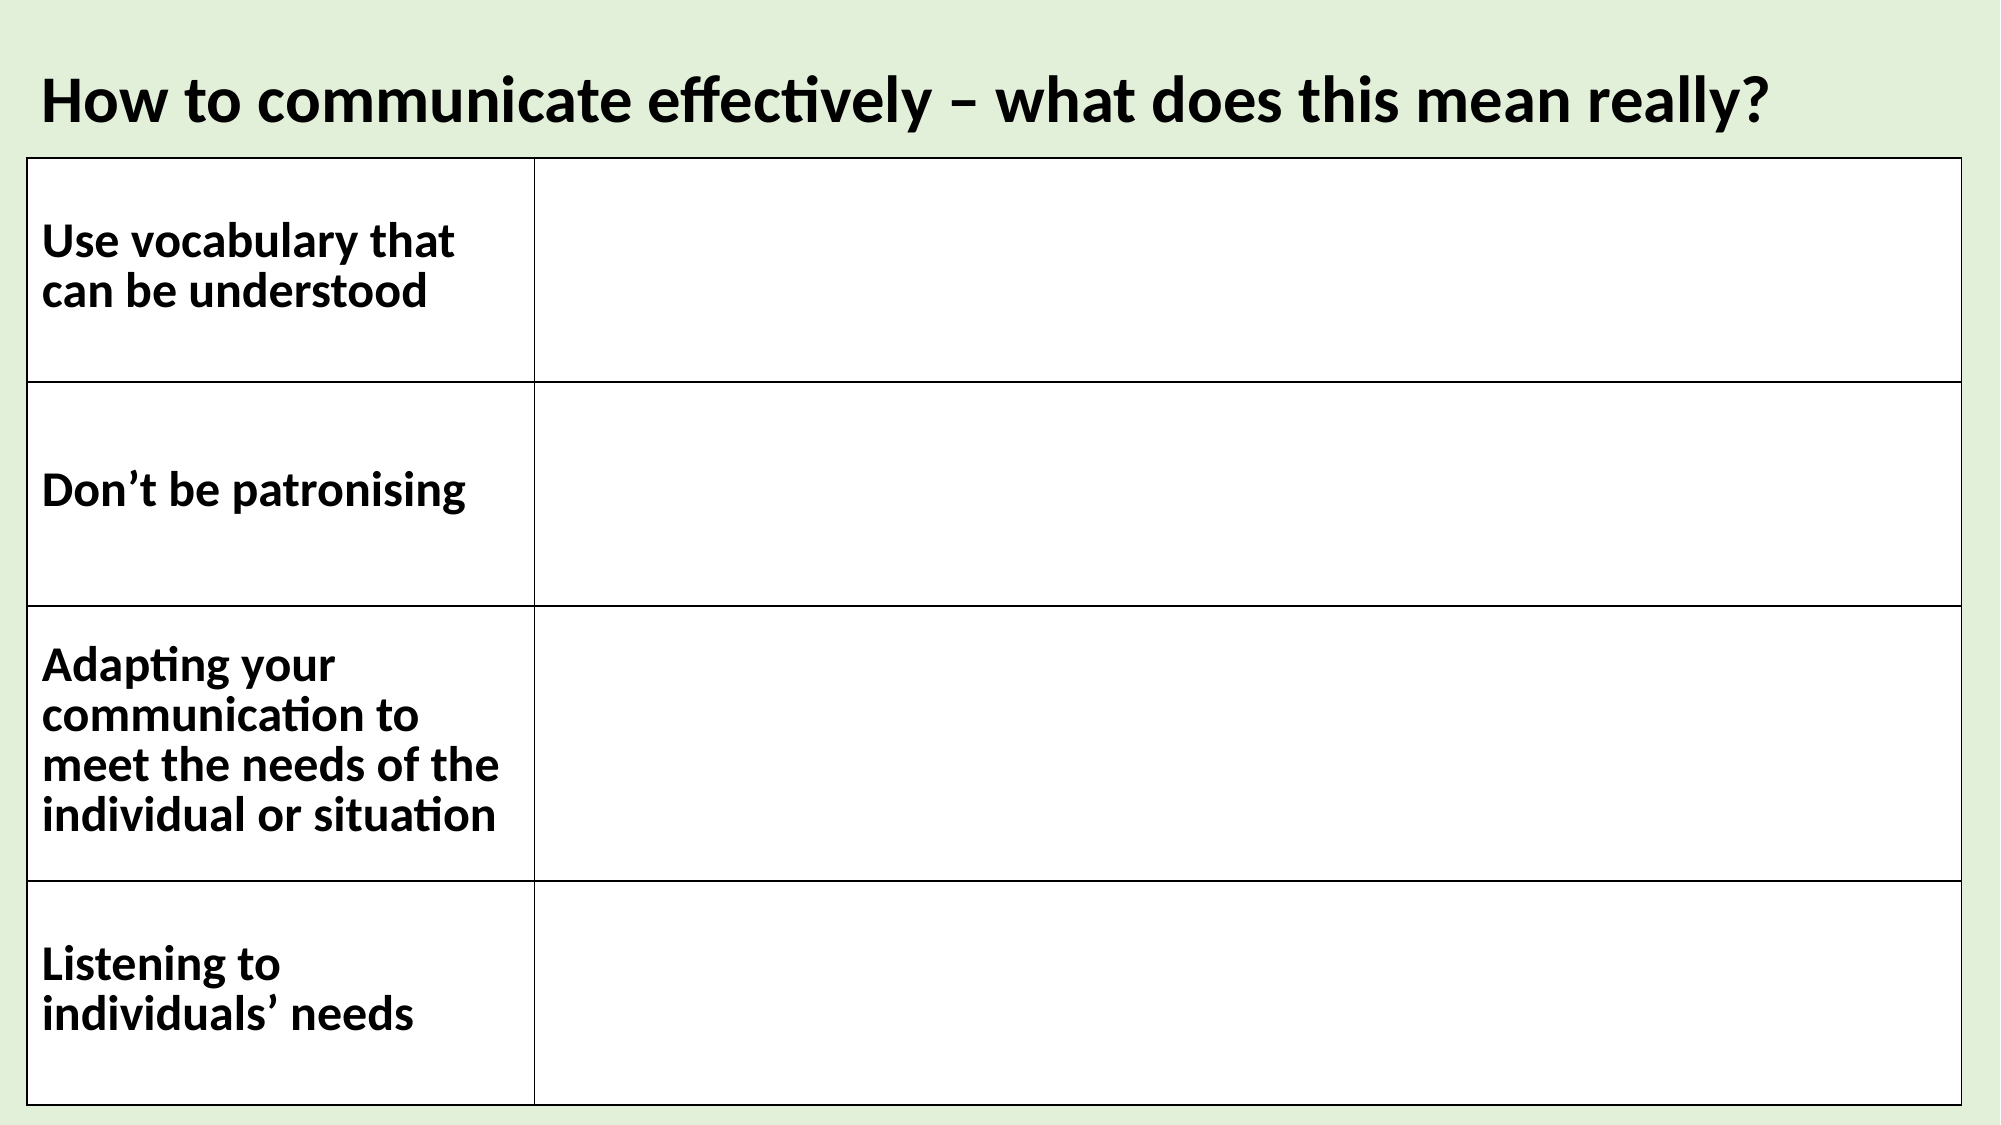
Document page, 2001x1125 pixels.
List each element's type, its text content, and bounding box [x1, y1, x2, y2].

table_cell [535, 882, 1961, 1104]
table_cell [535, 383, 1961, 605]
table_header [535, 159, 1961, 381]
table_cell Listening to individuals’ needs [28, 882, 534, 1104]
table_header Use vocabulary that can be understood [28, 159, 534, 381]
table_cell [535, 607, 1961, 880]
title How to communicate effectively – what does this mean really? [26, 44, 1962, 157]
table_cell Don’t be patronising [28, 383, 534, 605]
table_cell Adapting your communication to meet the needs of the individual or situation [28, 607, 534, 880]
